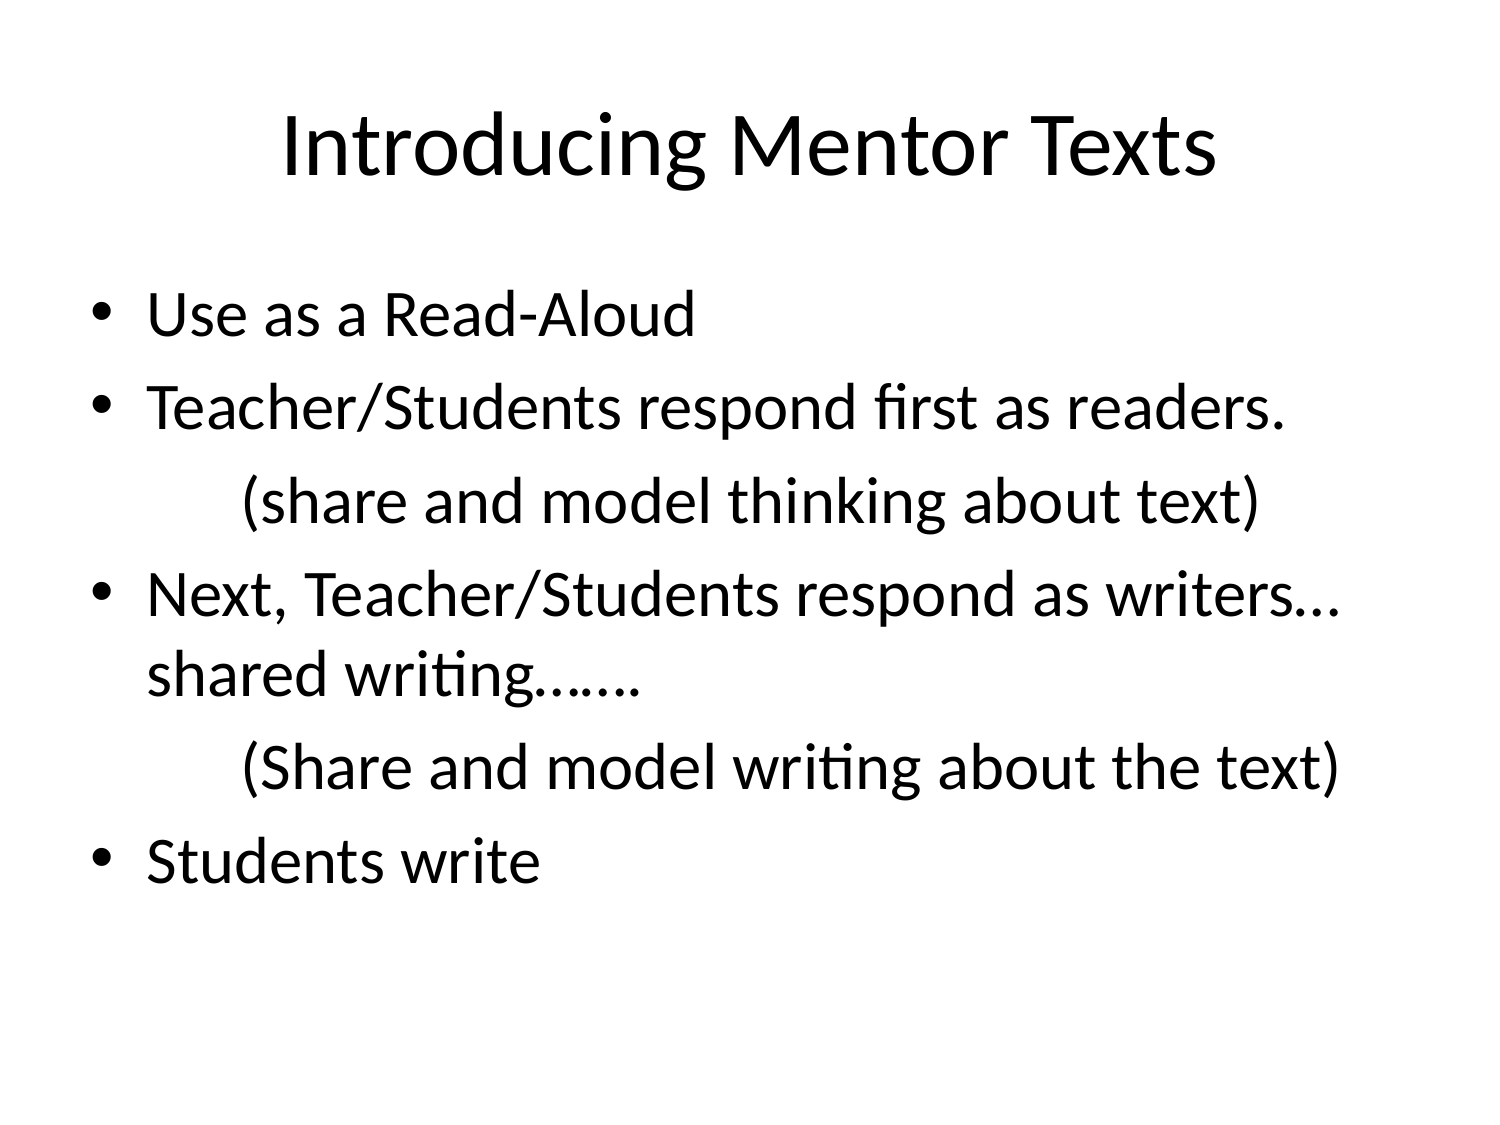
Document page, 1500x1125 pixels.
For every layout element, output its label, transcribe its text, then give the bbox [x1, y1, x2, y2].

title Introducing Mentor Texts [75, 45, 1425, 233]
list Use as a Read-Aloud Teacher/Students respond first as readers. (share and model thinking about text) Next, Teacher/Students respond as writers…shared writing……. (Share and model writing about the text) Students write [75, 262, 1425, 1005]
